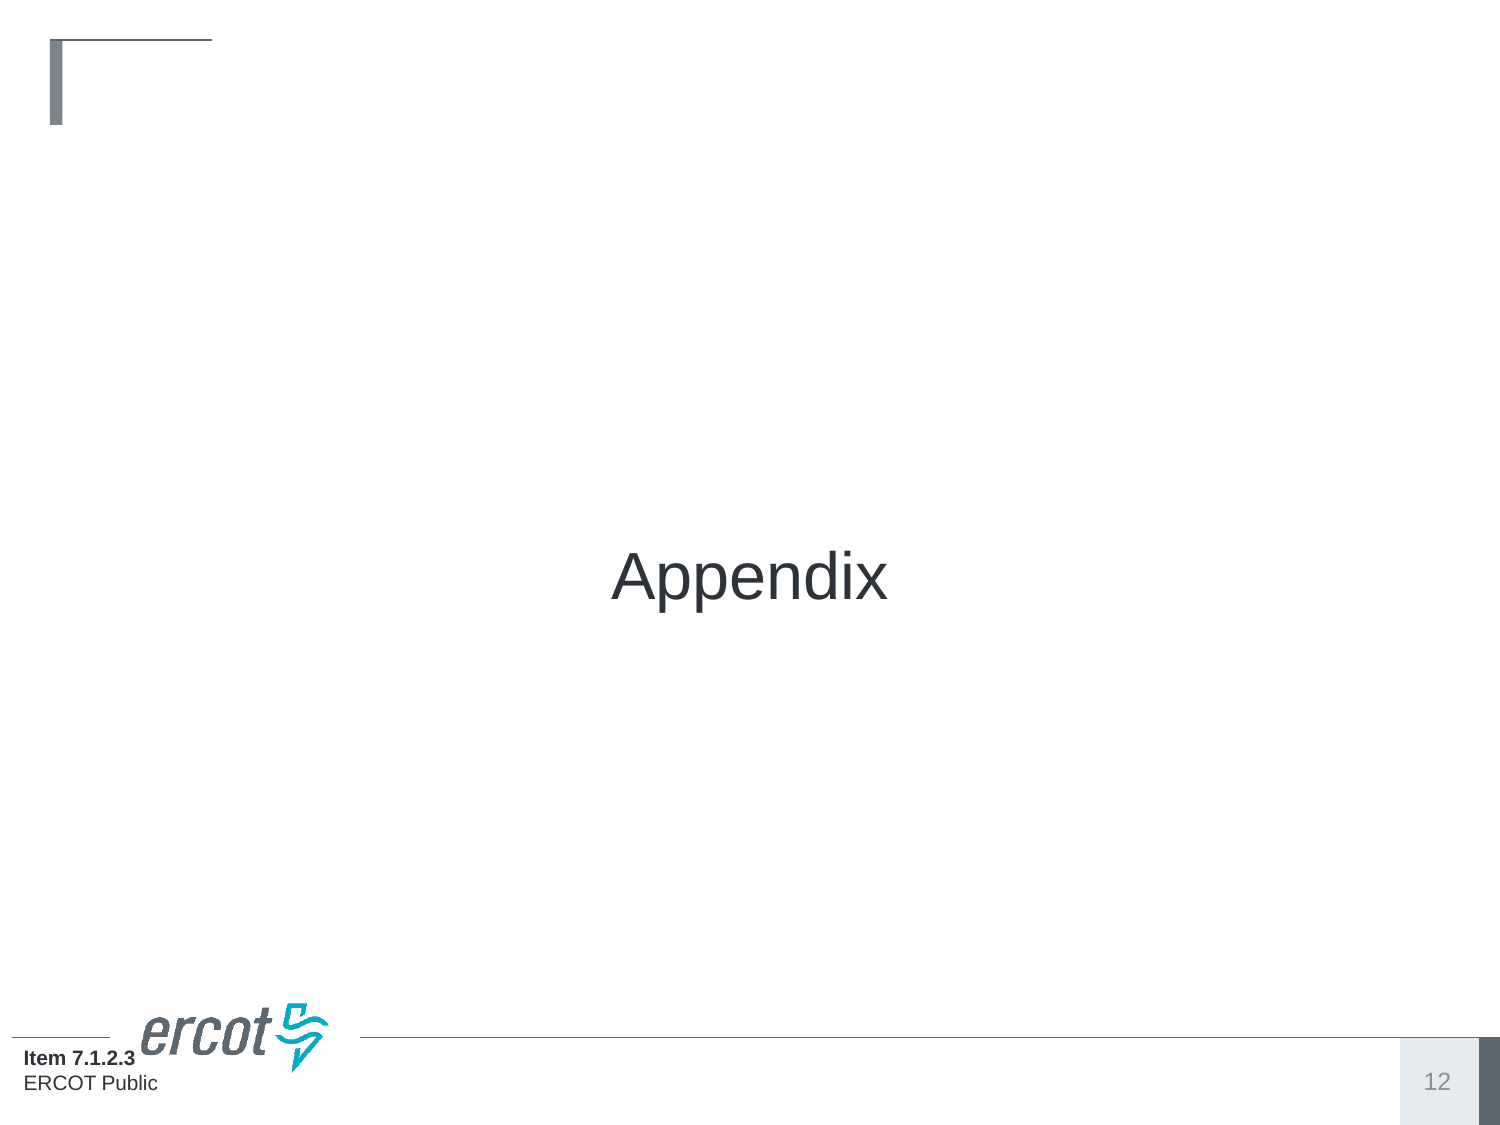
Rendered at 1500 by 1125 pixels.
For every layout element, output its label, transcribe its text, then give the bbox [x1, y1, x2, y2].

list Appendix [50, 174, 1450, 972]
picture [137, 999, 332, 1075]
slide_number 12 [1387, 1056, 1488, 1106]
